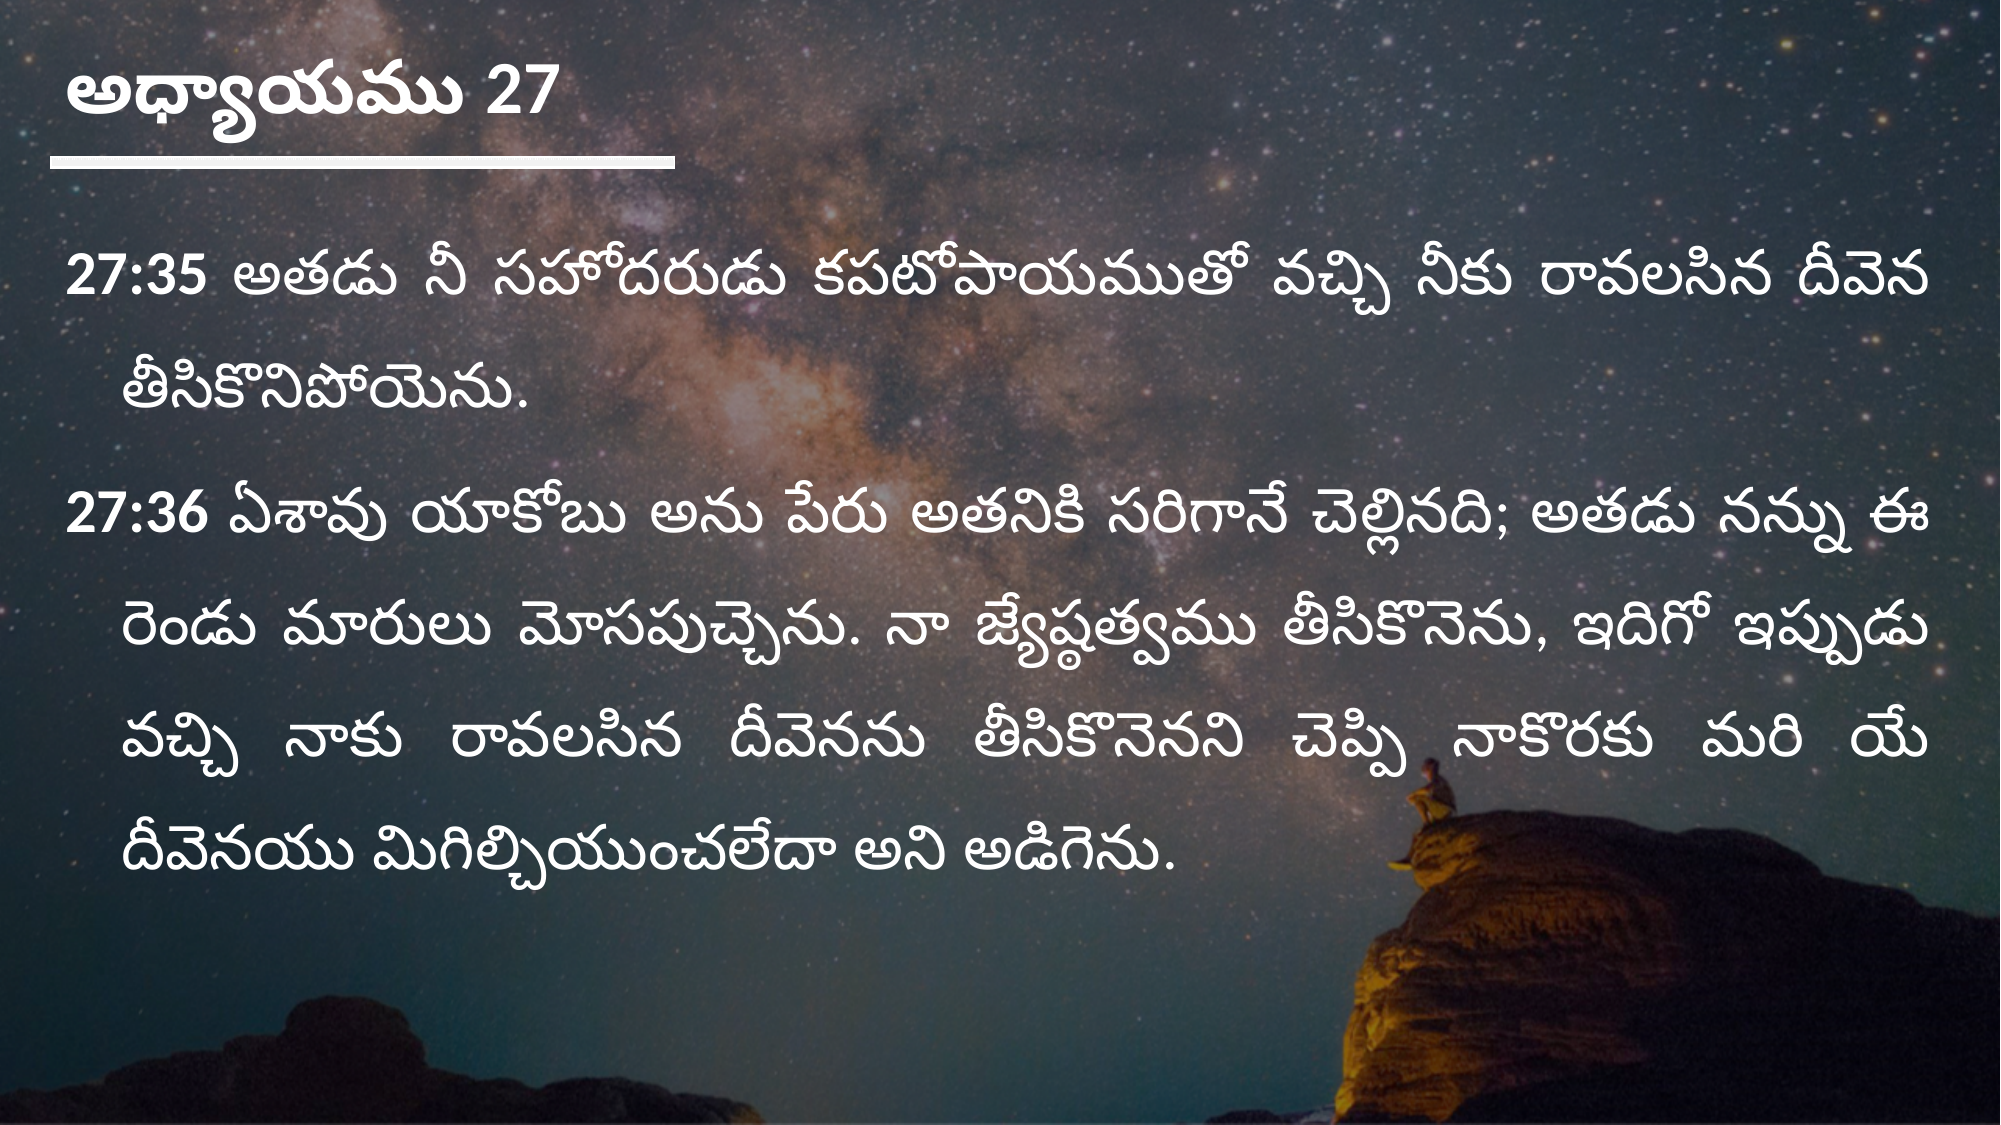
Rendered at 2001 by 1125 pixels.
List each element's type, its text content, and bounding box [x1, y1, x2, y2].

picture [0, 0, 2000, 1125]
list 27:35 అతడు నీ సహోదరుడు కపటోపాయముతో వచ్చి నీకు రావలసిన దీవెన తీసికొనిపోయెను. 27:36 ఏశావు యాకోబు అను పేరు అతనికి సరిగానే చెల్లినది; అతడు నన్ను ఈ రెండు మారులు మోసపుచ్చెను. నా జ్యేష్ఠత్వము తీసికొనెను, ఇదిగో ఇప్పుడు వచ్చి నాకు రావలసిన దీవెనను తీసికొనెనని చెప్పి నాకొరకు మరి యే దీవెనయు మిగిల్చియుంచలేదా అని అడిగెను. [50, 187, 1946, 1063]
title అధ్యాయము 27 [50, 0, 1925, 167]
